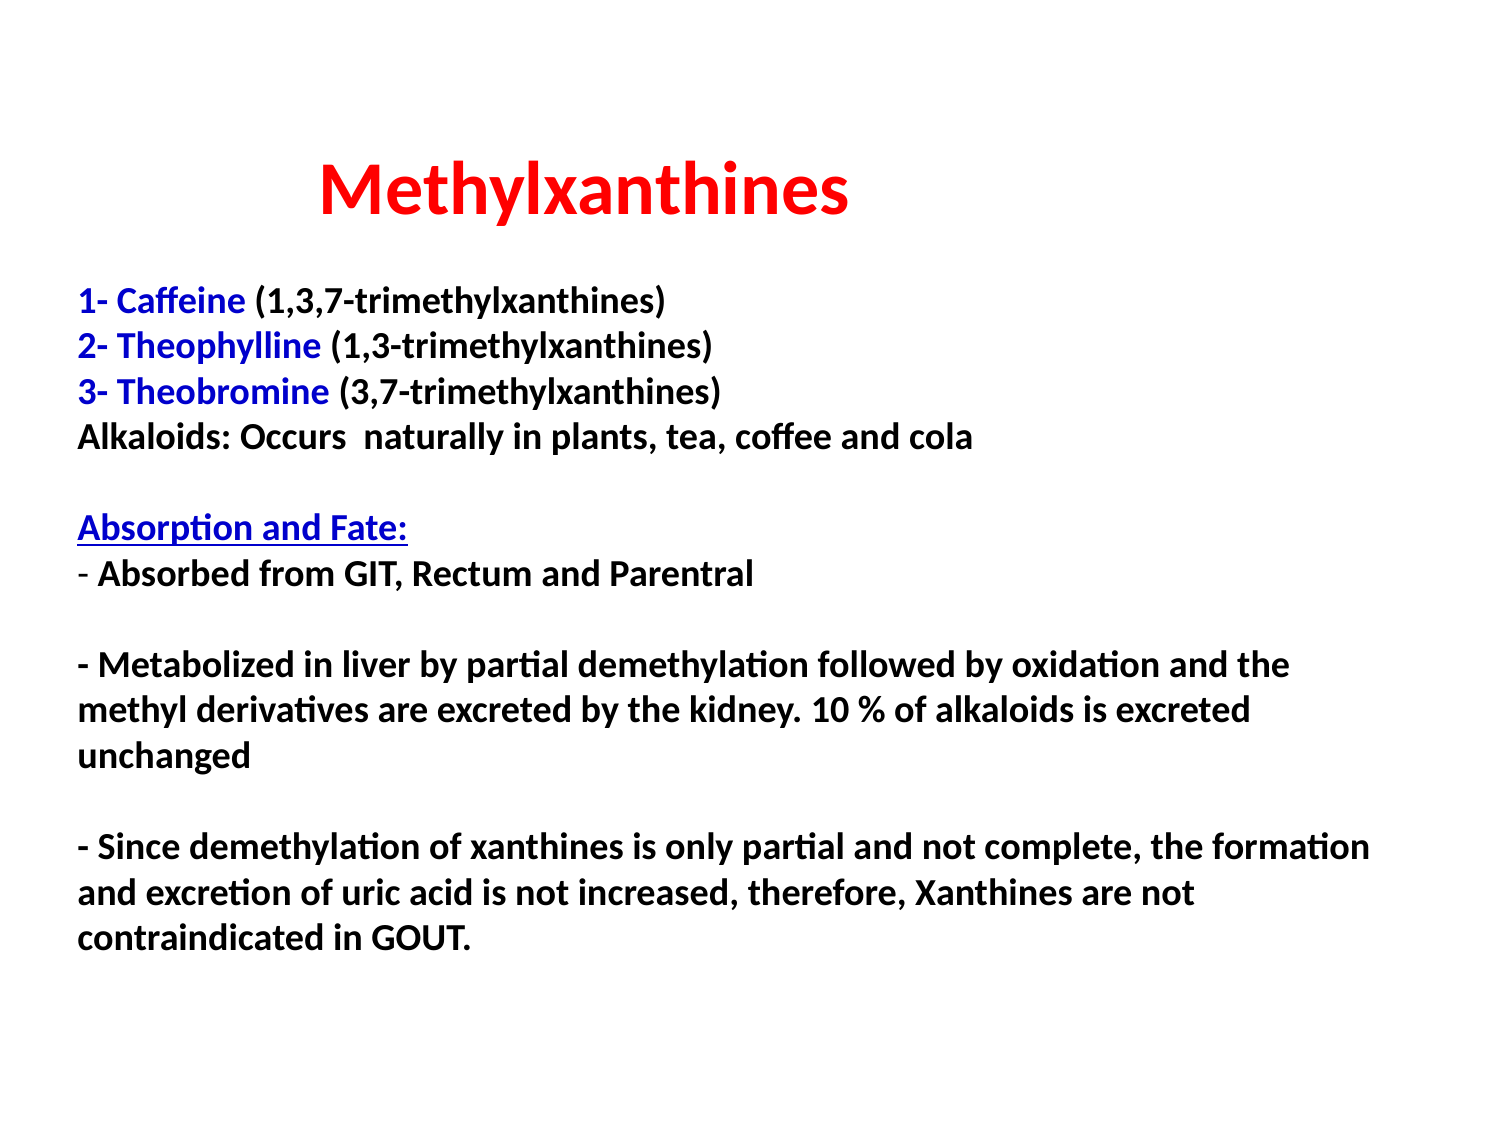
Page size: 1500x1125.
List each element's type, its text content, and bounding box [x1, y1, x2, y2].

title Methylxanthines 1- Caffeine (1,3,7-trimethylxanthines) 2- Theophylline (1,3-trimethylxanthines) 3- Theobromine (3,7-trimethylxanthines) Alkaloids: Occurs naturally in plants, tea, coffee and cola Absorption and Fate: - Absorbed from GIT, Rectum and Parentral - Metabolized in liver by partial demethylation followed by oxidation and the methyl derivatives are excreted by the kidney. 10 % of alkaloids is excreted unchanged - Since demethylation of xanthines is only partial and not complete, the formation and excretion of uric acid is not increased, therefore, Xanthines are not contraindicated in GOUT. [62, 37, 1388, 1125]
